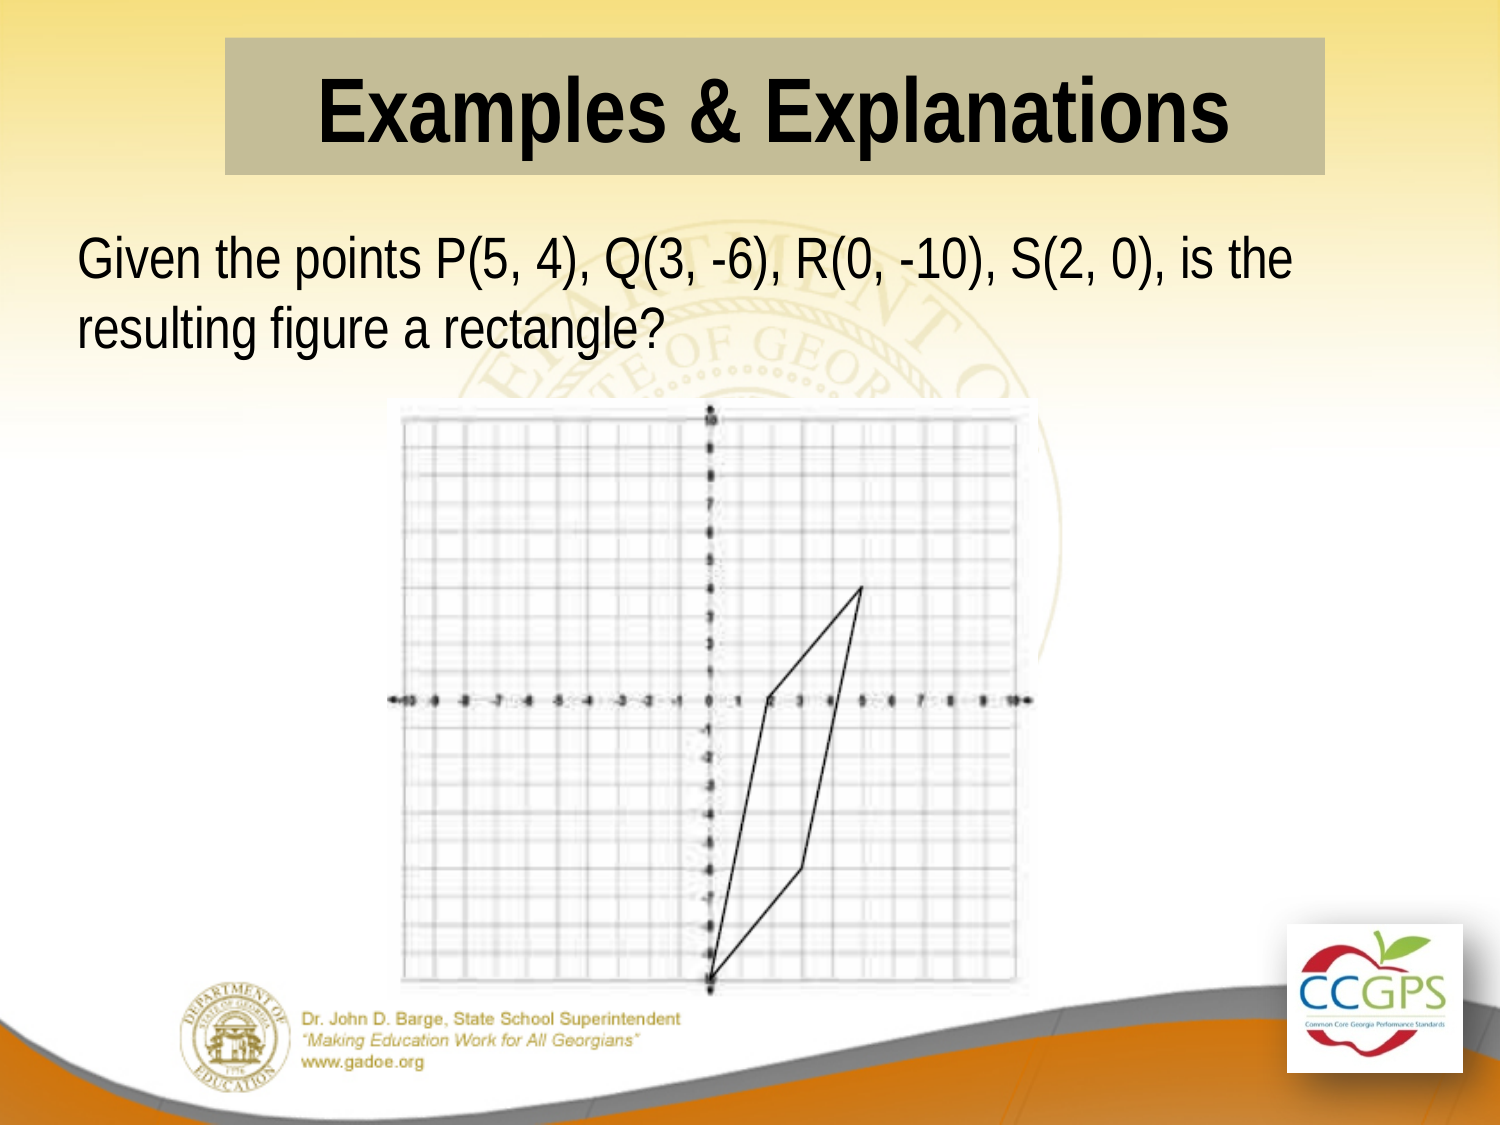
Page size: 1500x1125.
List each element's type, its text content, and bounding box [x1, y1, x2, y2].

title Examples & Explanations [224, 37, 1326, 176]
subtitle Given the points P(5, 4), Q(3, -6), R(0, -10), S(2, 0), is the resulting figure a rectangle? [62, 212, 1438, 926]
picture [0, 0, 1500, 1125]
